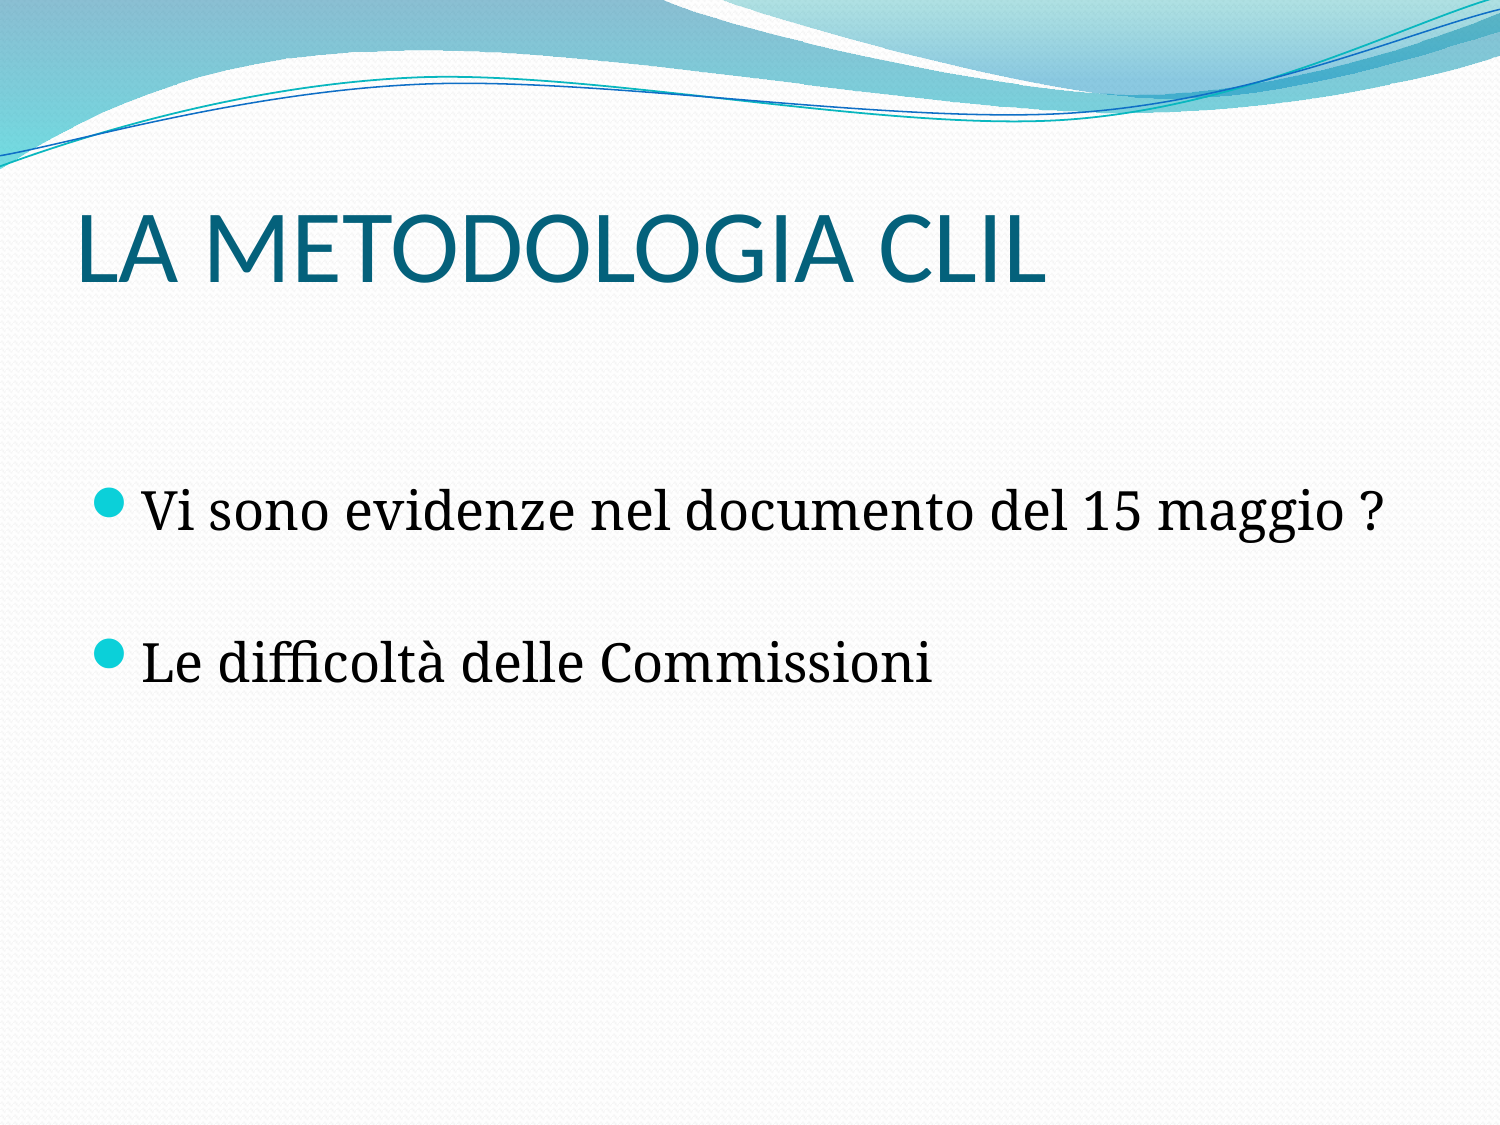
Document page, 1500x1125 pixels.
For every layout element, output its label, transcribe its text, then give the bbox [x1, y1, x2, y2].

title LA METODOLOGIA CLIL [75, 115, 1425, 303]
list Vi sono evidenze nel documento del 15 maggio ? Le difficoltà delle Commissioni [75, 317, 1425, 1038]
